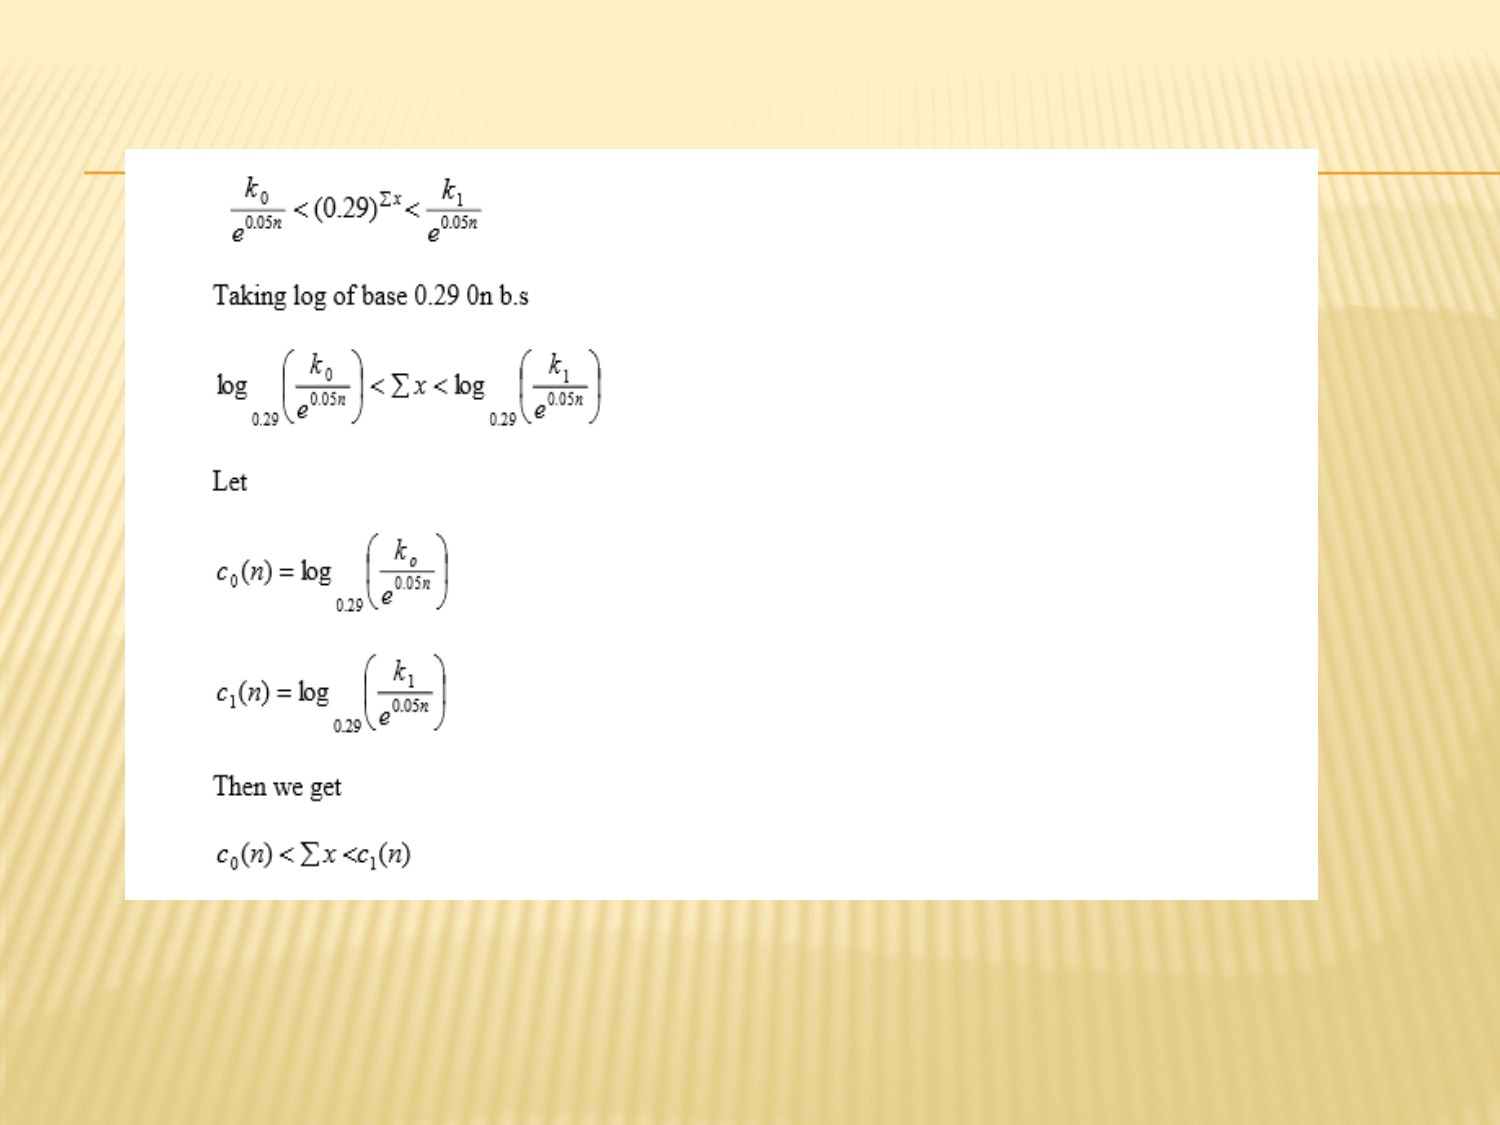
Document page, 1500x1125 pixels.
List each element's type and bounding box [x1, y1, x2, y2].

list [124, 149, 1318, 901]
